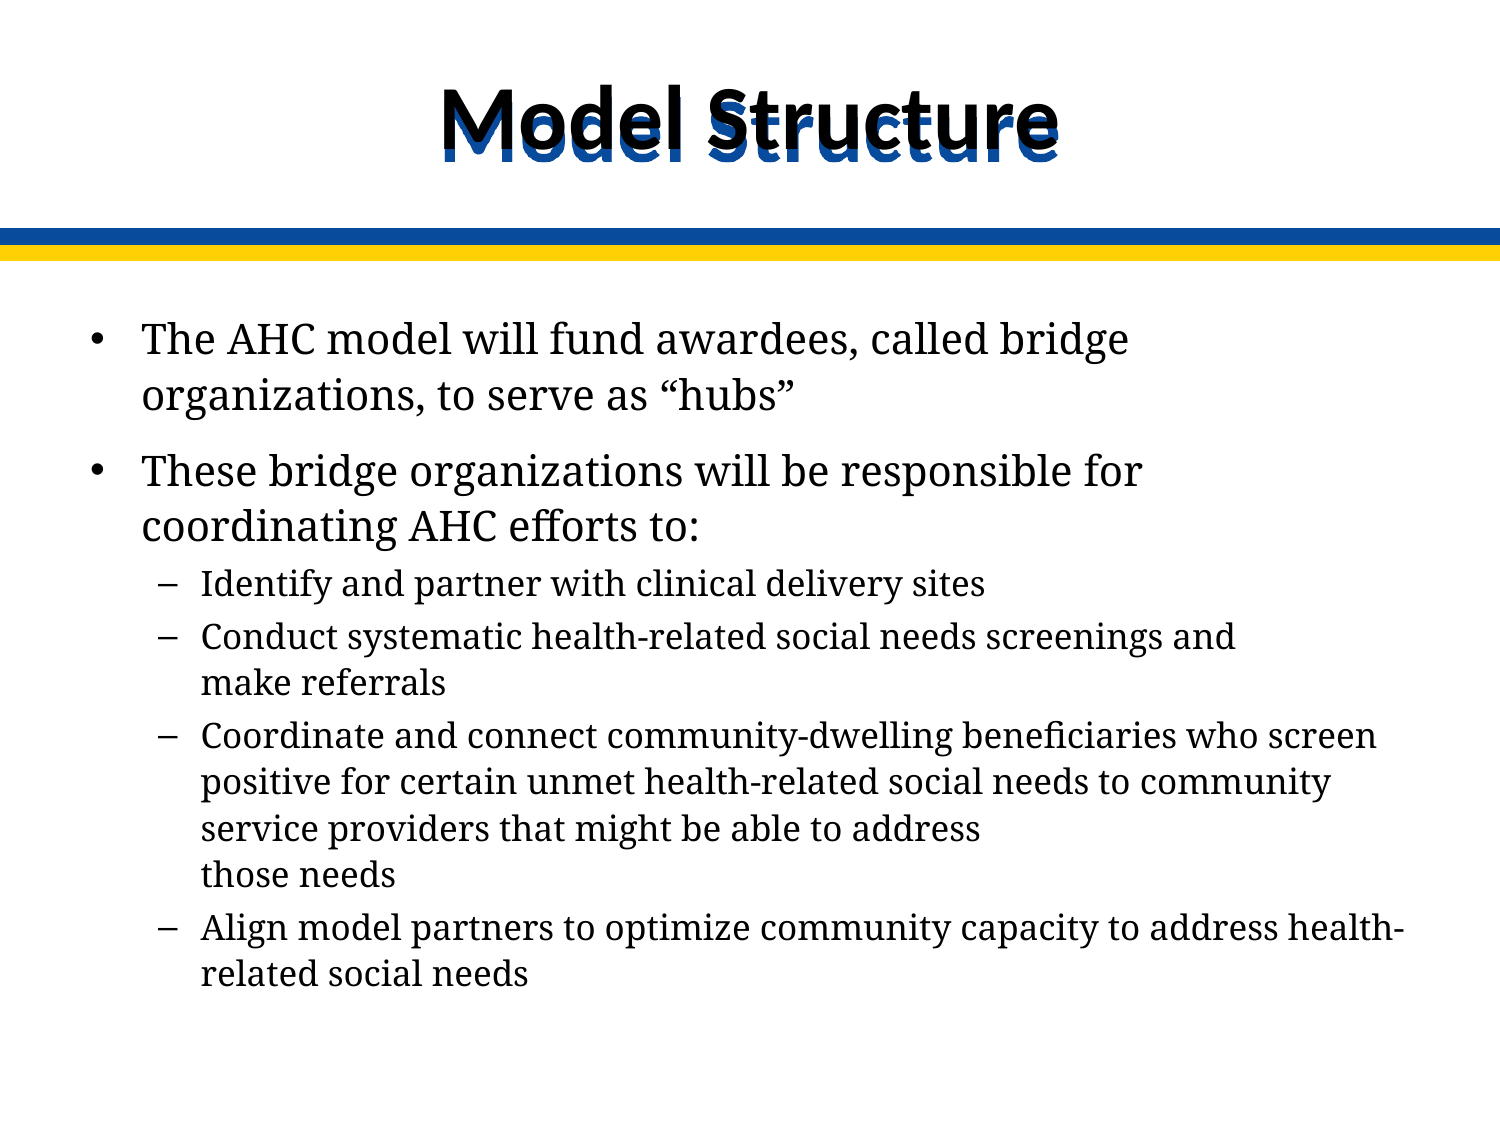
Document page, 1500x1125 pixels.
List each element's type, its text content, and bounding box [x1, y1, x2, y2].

list The AHC model will fund awardees, called bridge organizations, to serve as “hubs” These bridge organizations will be responsible for coordinating AHC efforts to: Identify and partner with clinical delivery sites Conduct systematic health-related social needs screenings and make referrals Coordinate and connect community-dwelling beneficiaries who screen positive for certain unmet health-related social needs to community service providers that might be able to address those needs Align model partners to optimize community capacity to address health-related social needs [75, 299, 1425, 1005]
title Model Structure [0, 0, 1500, 225]
